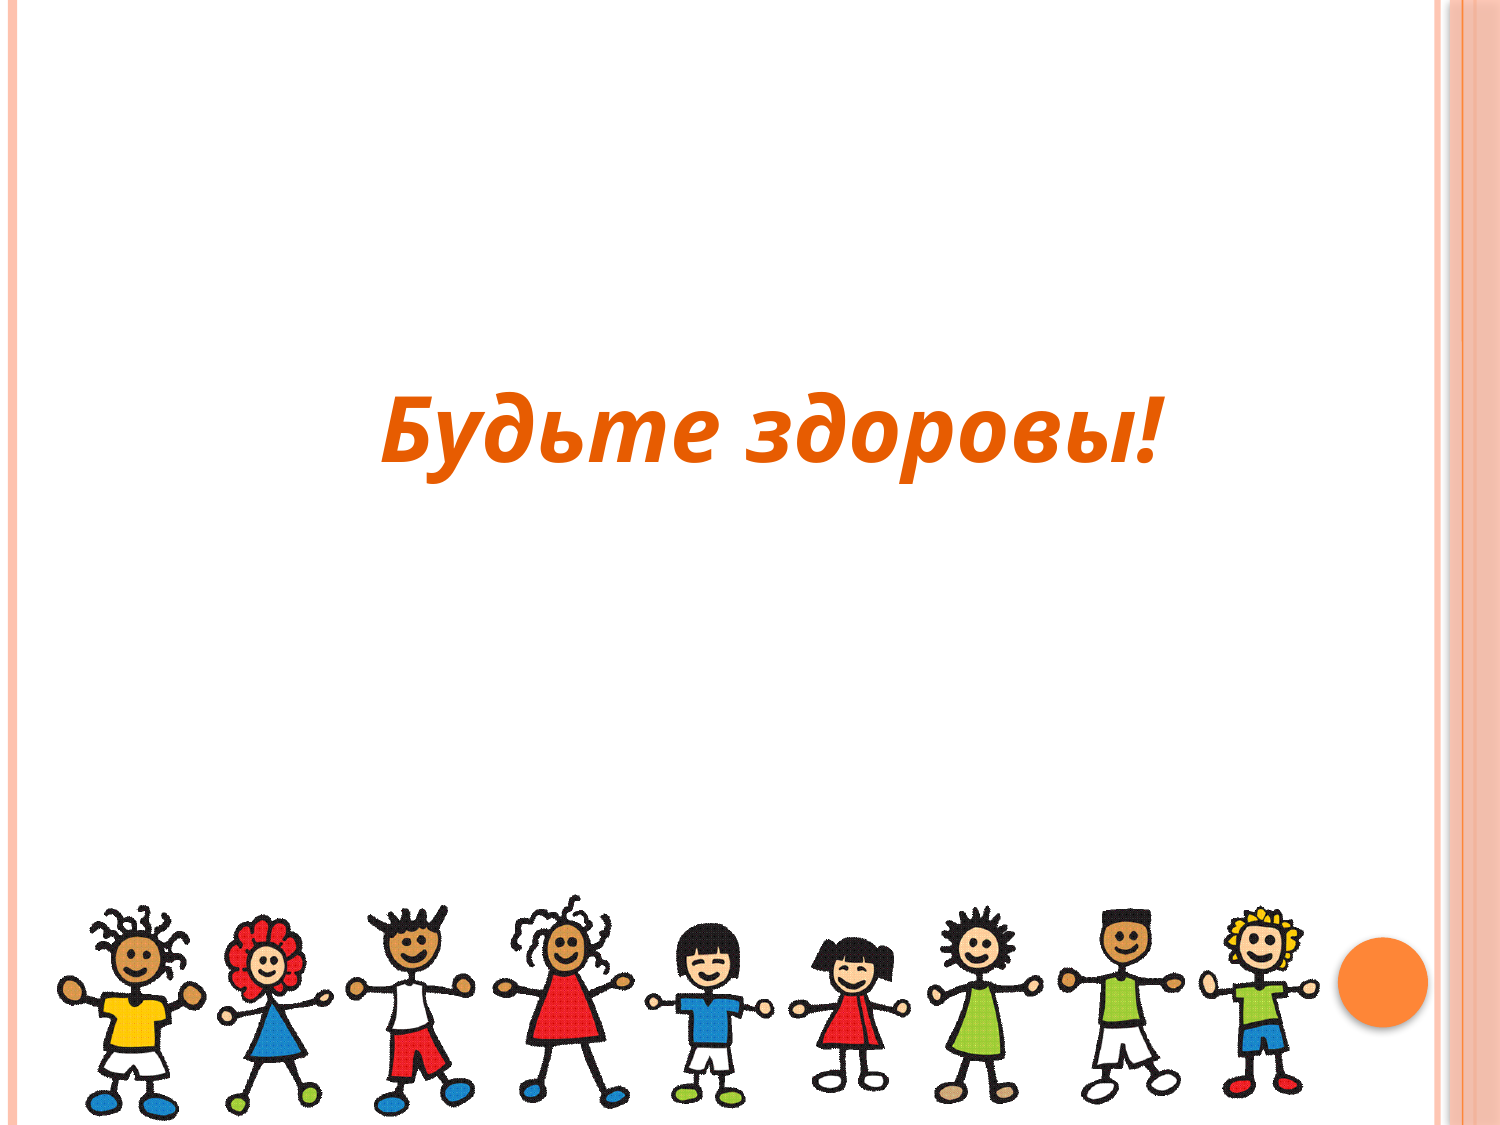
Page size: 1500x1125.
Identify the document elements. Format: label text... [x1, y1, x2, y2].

picture [46, 889, 1337, 1125]
text_box Будьте здоровы! [364, 363, 1179, 488]
